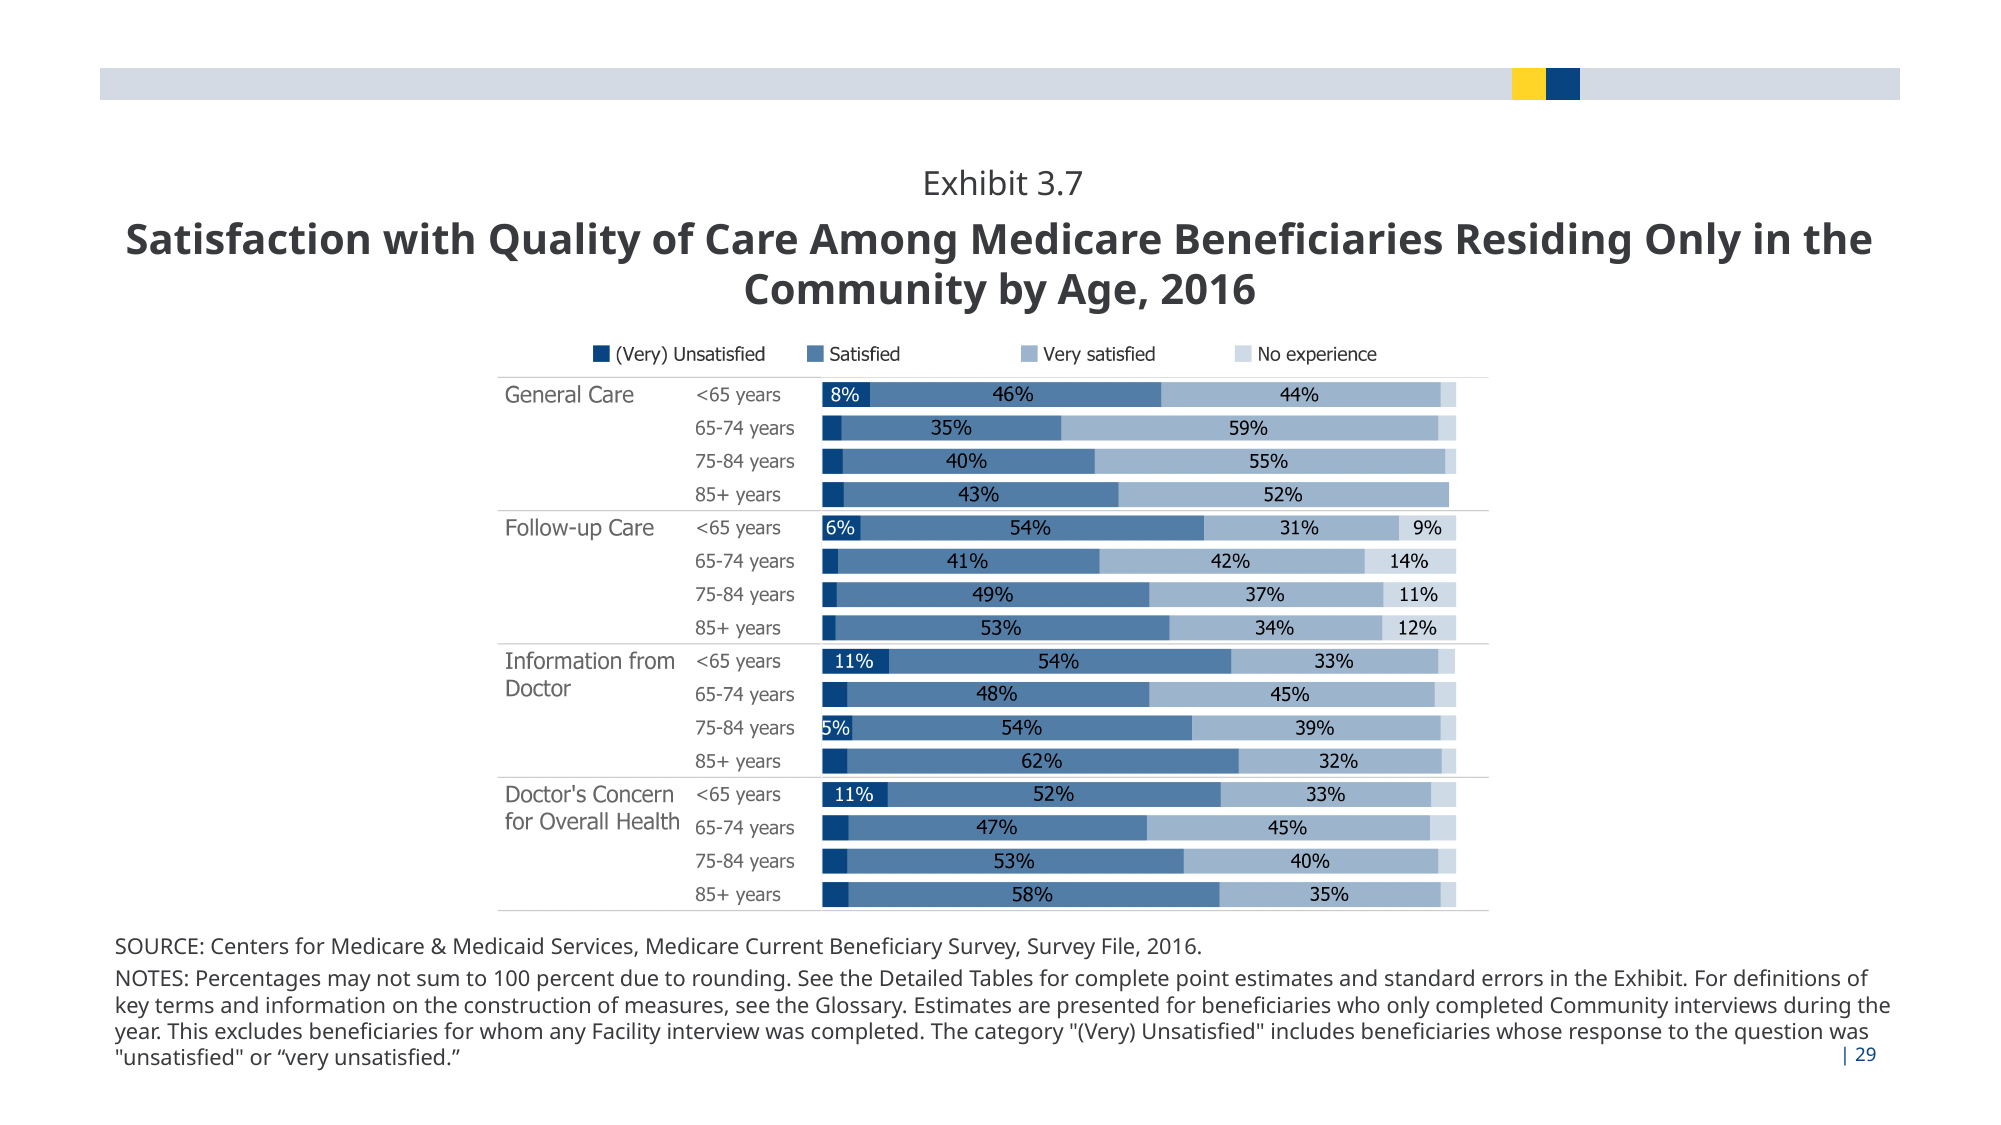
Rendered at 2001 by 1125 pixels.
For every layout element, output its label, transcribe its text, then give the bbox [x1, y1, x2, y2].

title Exhibit 3.7 [99, 154, 1900, 213]
picture [487, 337, 1513, 913]
list Satisfaction with Quality of Care Among Medicare Beneficiaries Residing Only in the Community by Age, 2016 [99, 213, 1900, 300]
list SOURCE: Centers for Medicare & Medicaid Services, Medicare Current Beneficiary Survey, Survey File, 2016. NOTES: Percentages may not sum to 100 percent due to rounding. See the Detailed Tables for complete point estimates and standard errors in the Exhibit. For definitions of key terms and information on the construction of measures, see the Glossary. Estimates are presented for beneficiaries who only completed Community interviews during the year. This excludes beneficiaries for whom any Facility interview was completed. The category "(Very) Unsatisfied" includes beneficiaries whose response to the question was "unsatisfied" or “very unsatisfied.” [99, 924, 1900, 1075]
